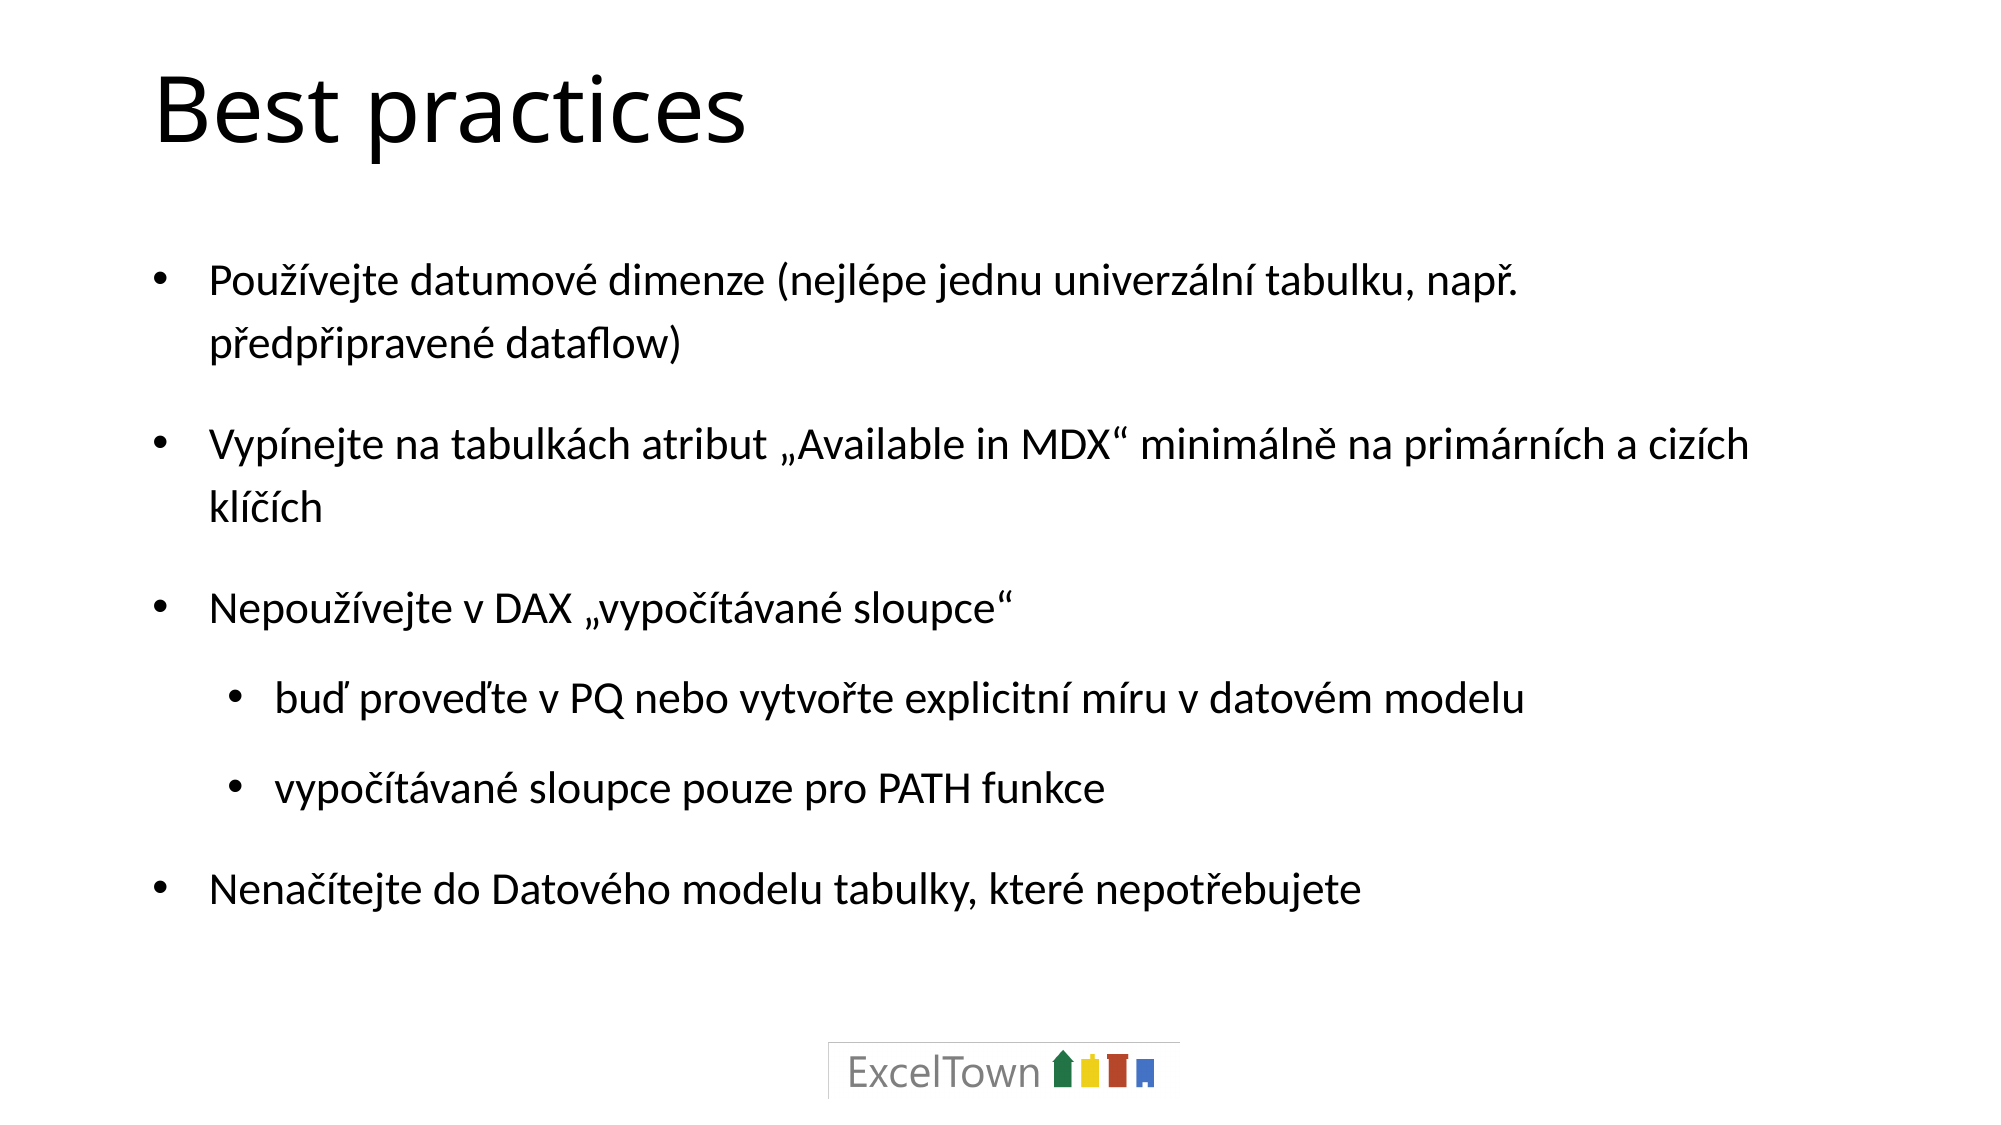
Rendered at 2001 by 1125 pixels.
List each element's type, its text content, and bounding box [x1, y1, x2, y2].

list Používejte datumové dimenze (nejlépe jednu univerzální tabulku, např. předpřipravené dataflow) Vypínejte na tabulkách atribut „Available in MDX“ minimálně na primárních a cizích klíčích Nepoužívejte v DAX „vypočítávané sloupce“ buď proveďte v PQ nebo vytvořte explicitní míru v datovém modelu vypočítávané sloupce pouze pro PATH funkce Nenačítejte do Datového modelu tabulky, které nepotřebujete [137, 234, 1863, 1014]
title Best practices [137, 27, 1863, 199]
picture [701, 1031, 1213, 1123]
